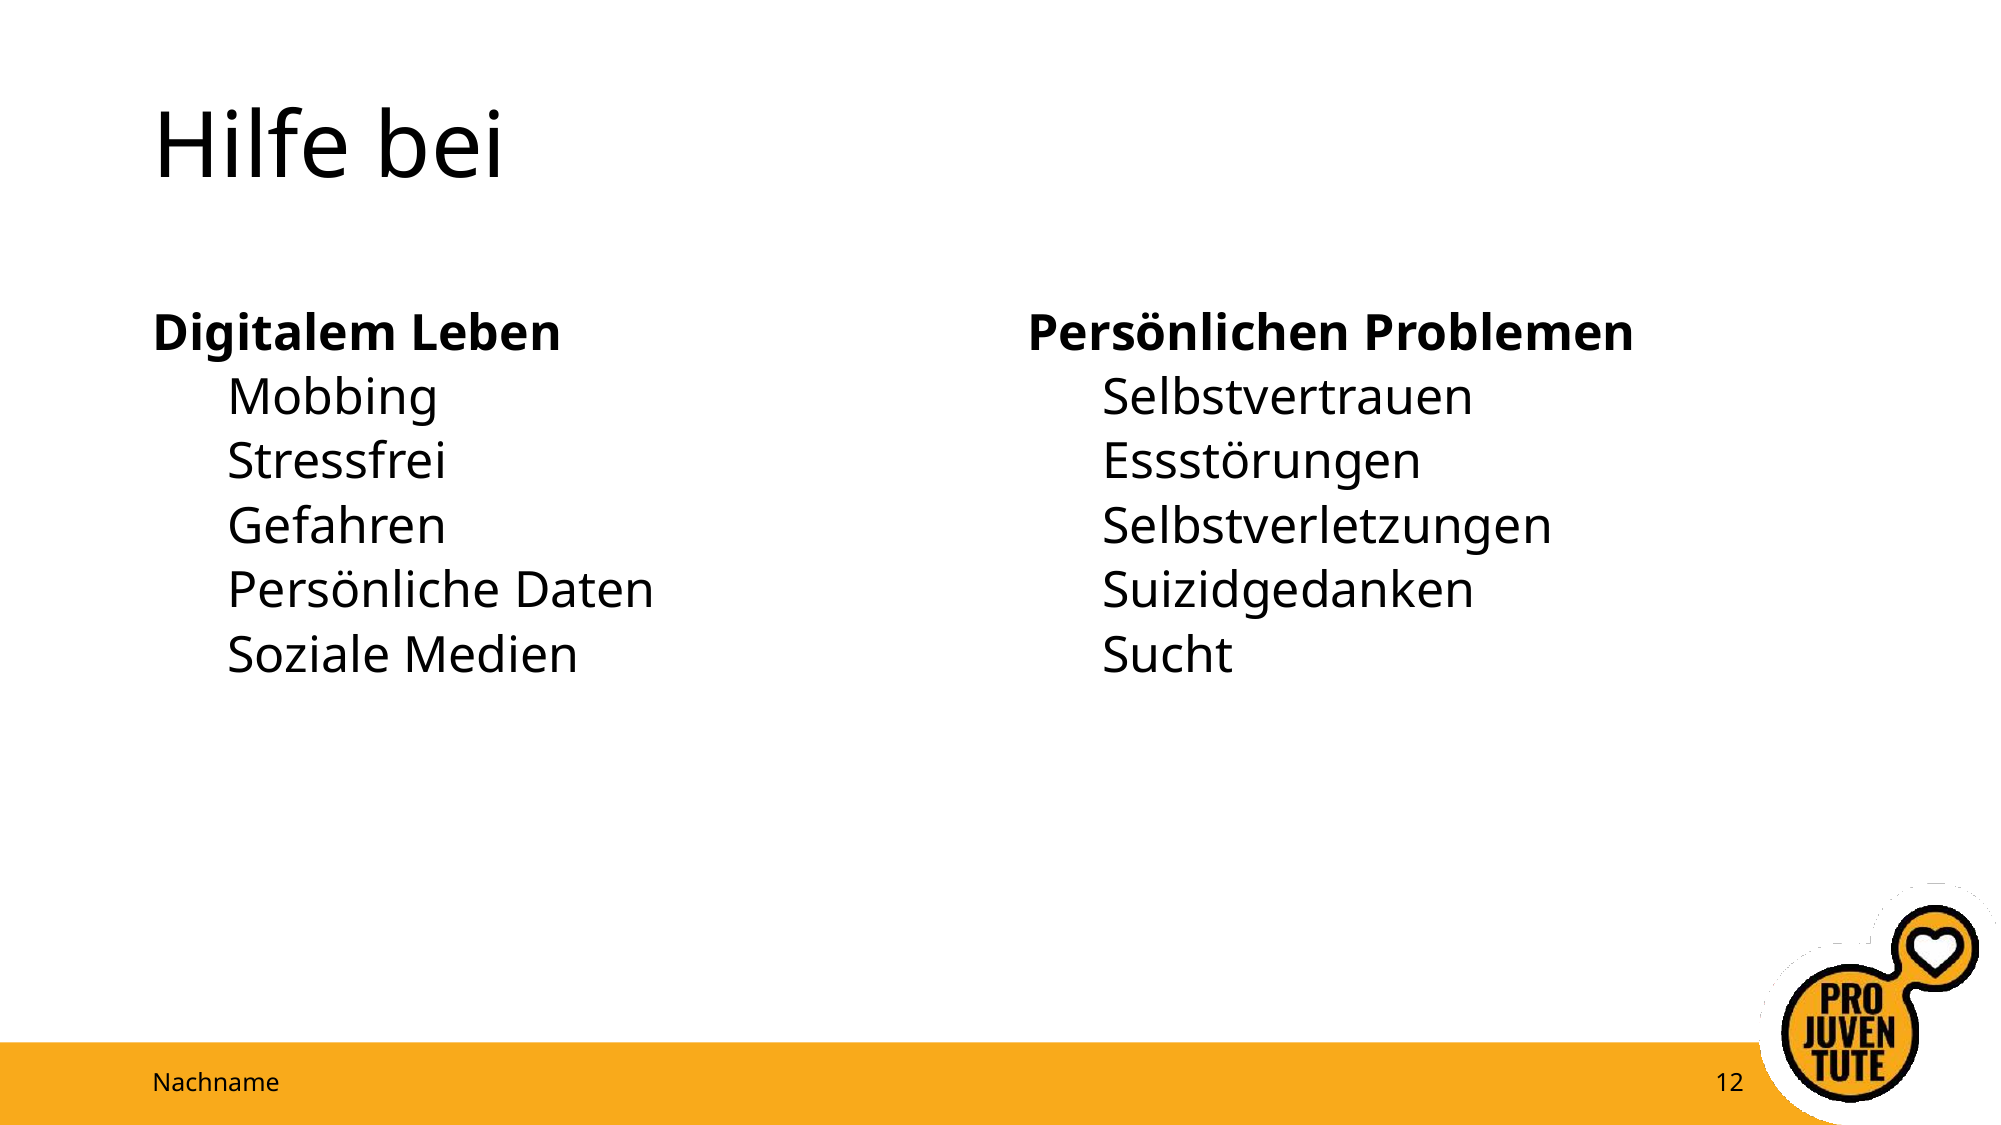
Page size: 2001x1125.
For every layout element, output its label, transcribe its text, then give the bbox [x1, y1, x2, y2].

slide_number 12 [1412, 1053, 1759, 1113]
title Hilfe bei [137, 59, 1863, 236]
footer Nachname [137, 1053, 813, 1114]
list Digitalem Leben Mobbing Stressfrei Gefahren Persönliche Daten Soziale Medien [137, 299, 988, 1014]
list Persönlichen Problemen Selbstvertrauen Essstörungen Selbstverletzungen Suizidgedanken Sucht [1012, 299, 1863, 1014]
picture [1688, 859, 2000, 1125]
